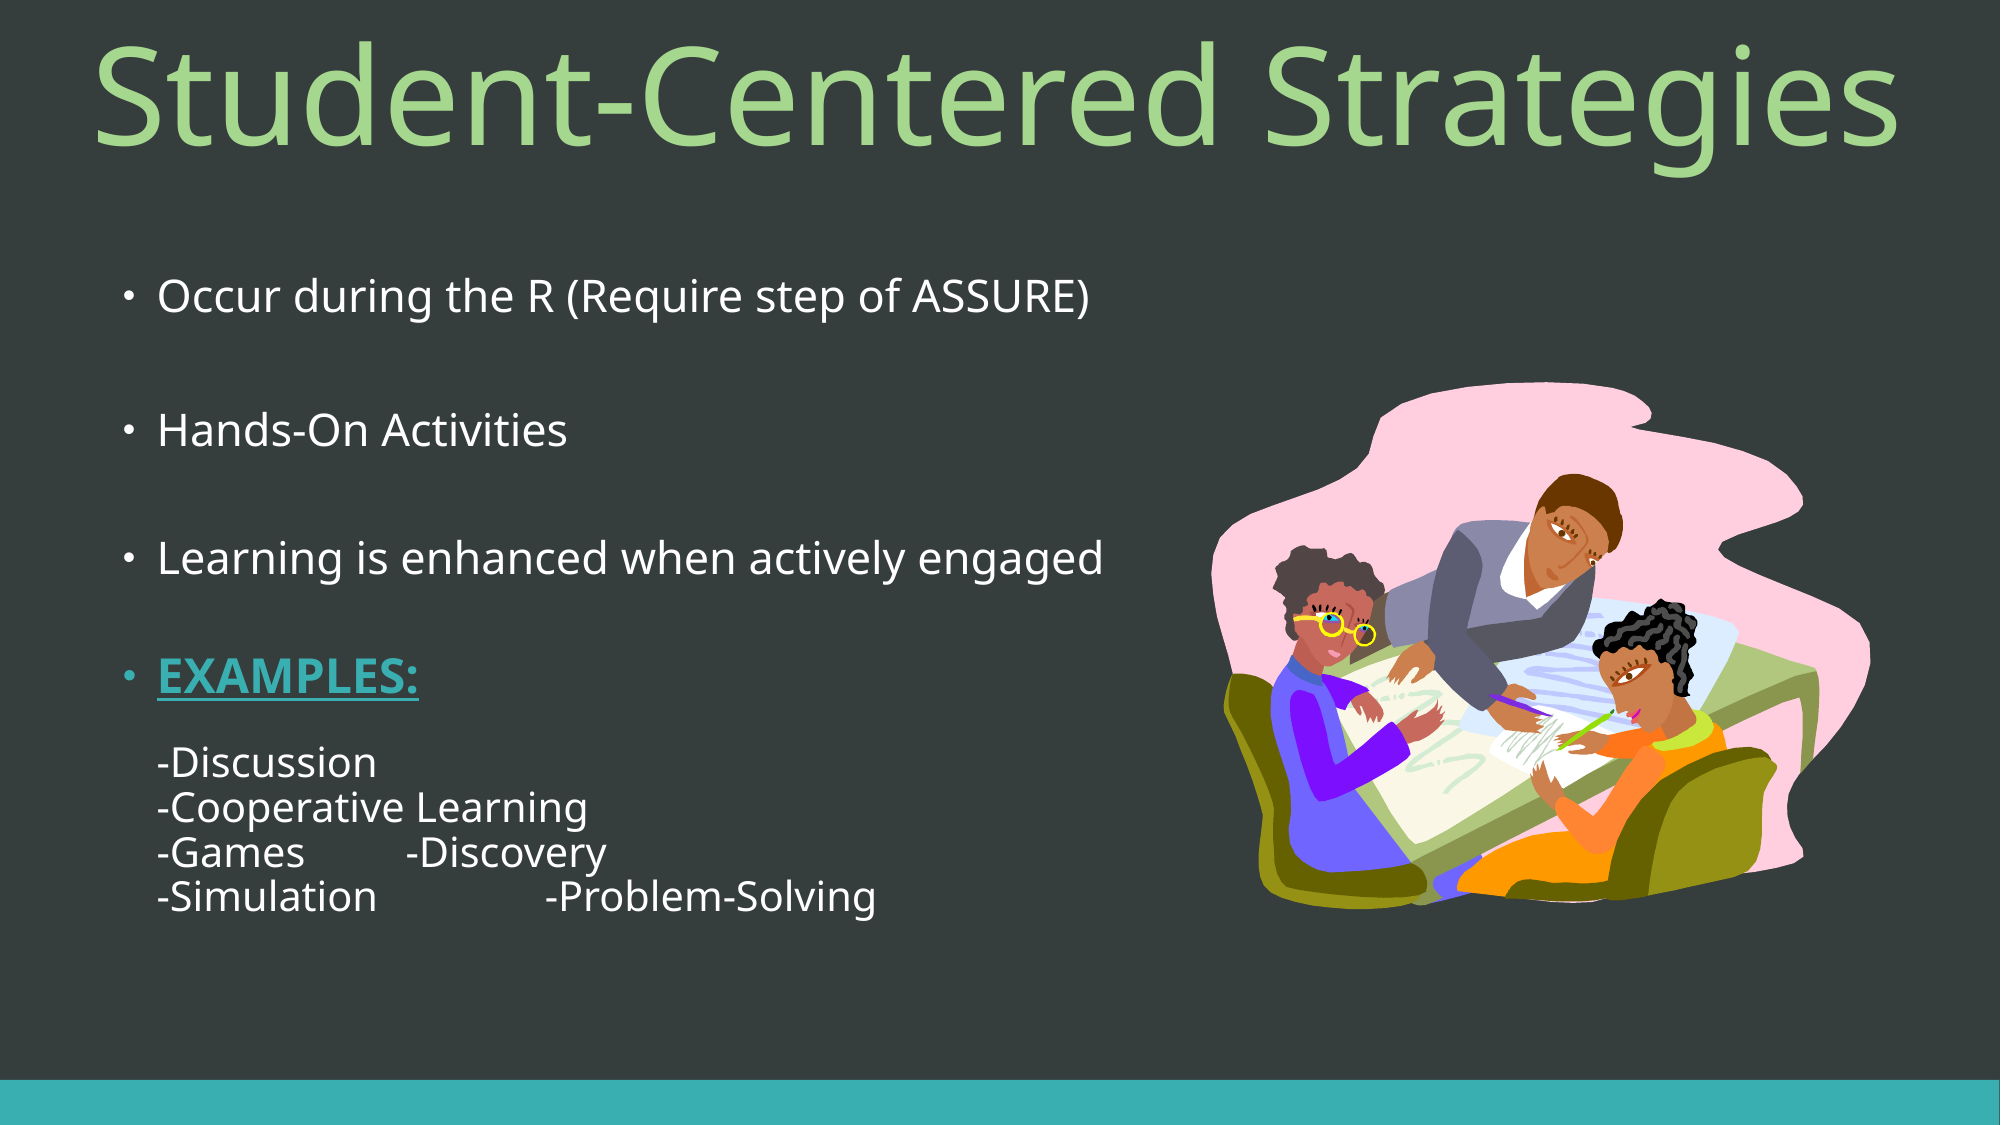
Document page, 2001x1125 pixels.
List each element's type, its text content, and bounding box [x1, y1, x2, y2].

list Occur during the R (Require step of ASSURE) Hands-On Activities Learning is enhanced when actively engaged EXAMPLES: -Discussion -Cooperative Learning -Games -Discovery -Simulation -Problem-Solving [101, 266, 1141, 1025]
title Student-Centered Strategies [76, 0, 1959, 183]
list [1200, 371, 1881, 920]
